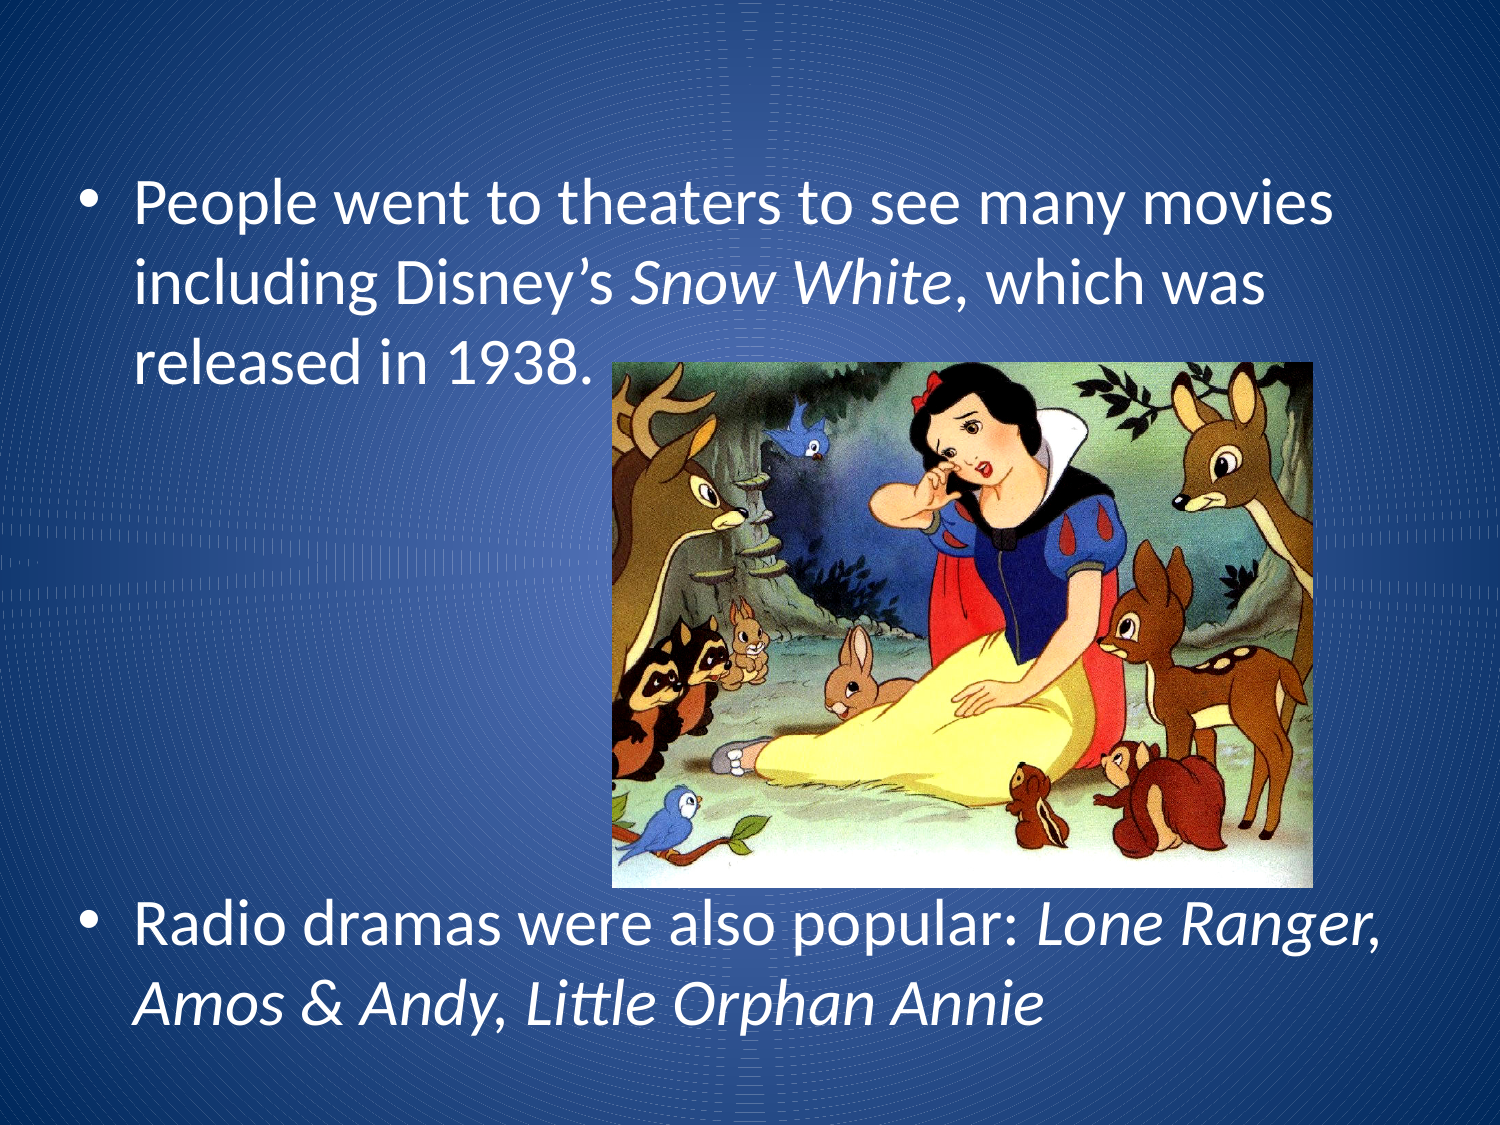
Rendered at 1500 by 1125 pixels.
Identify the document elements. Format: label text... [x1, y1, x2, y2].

list People went to theaters to see many movies including Disney’s Snow White, which was released in 1938. Radio dramas were also popular: Lone Ranger, Amos & Andy, Little Orphan Annie [62, 149, 1438, 1063]
picture [612, 362, 1313, 888]
